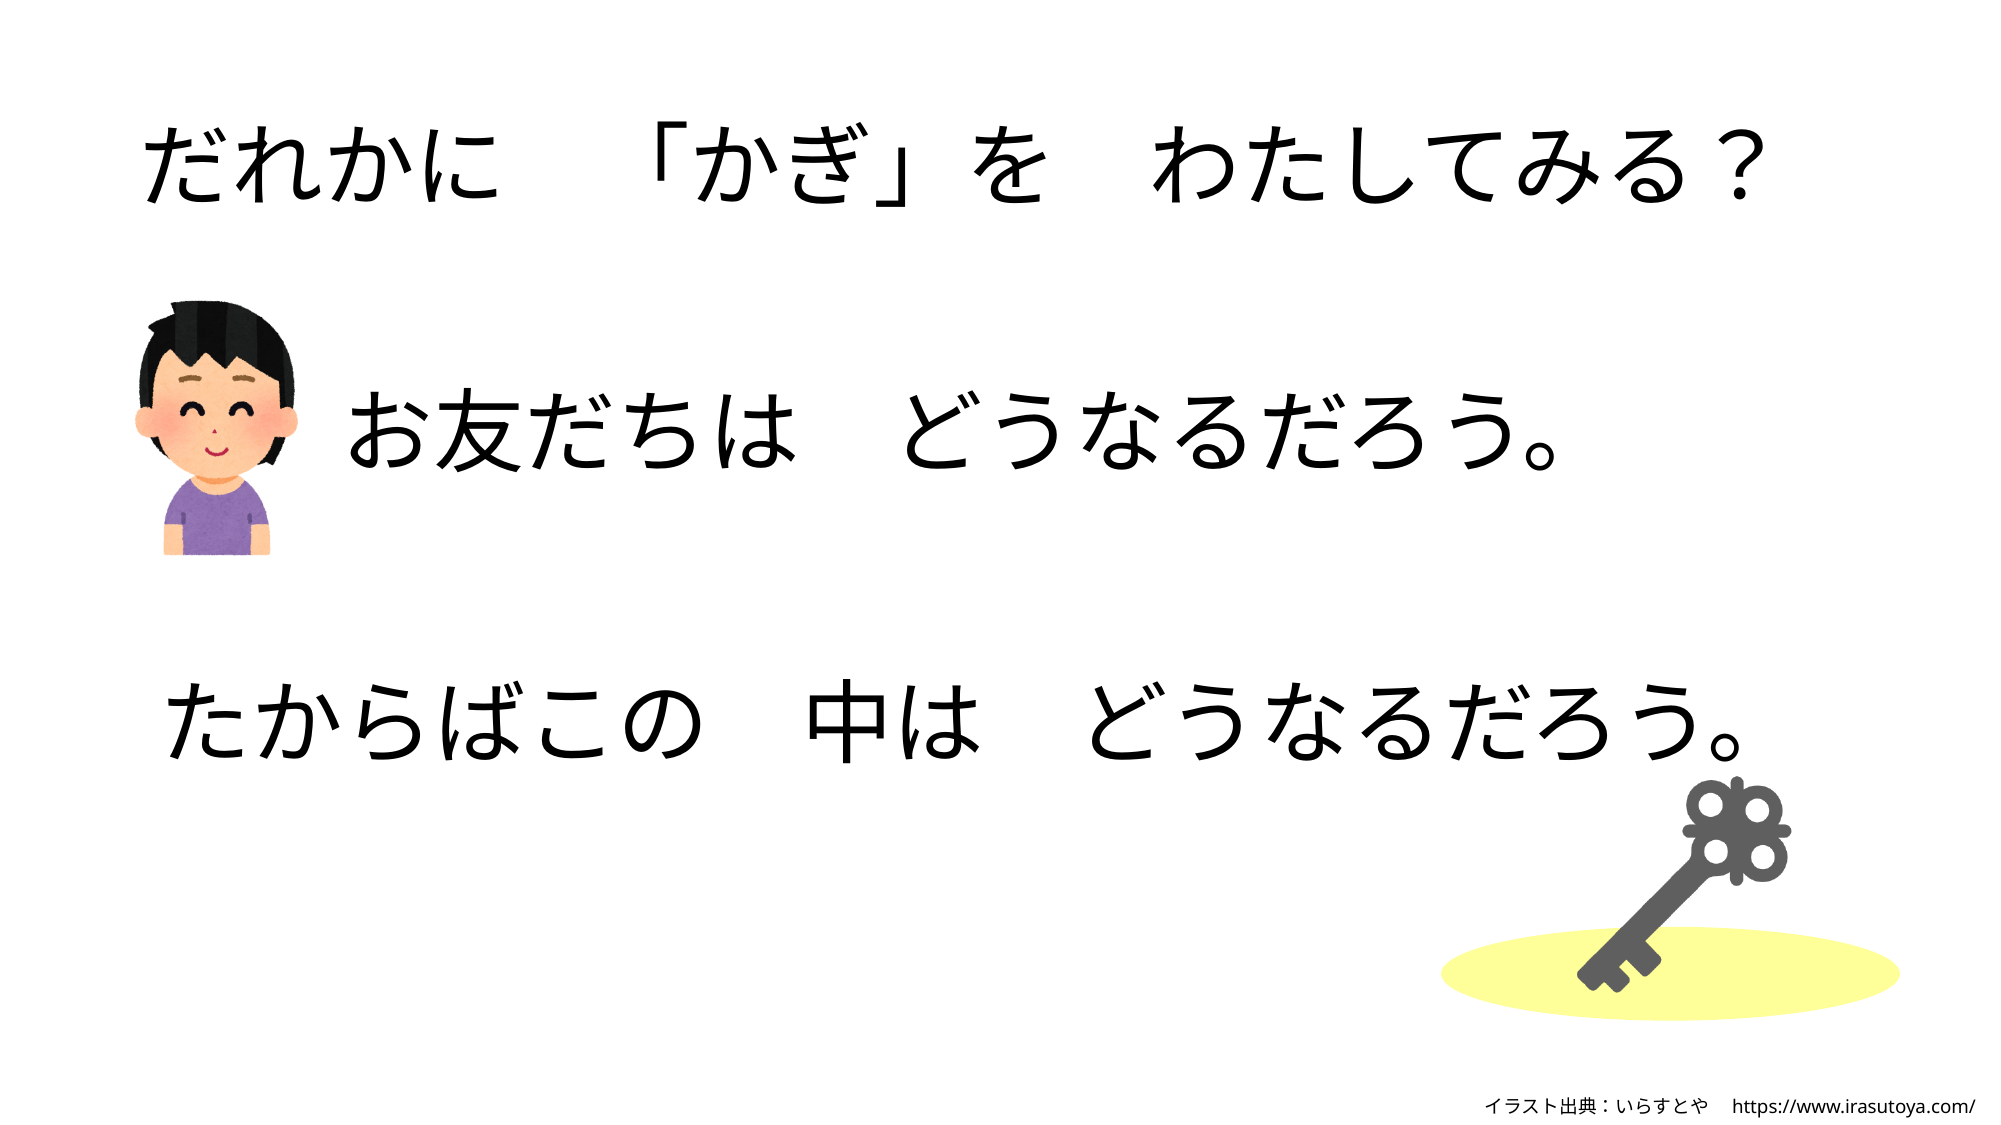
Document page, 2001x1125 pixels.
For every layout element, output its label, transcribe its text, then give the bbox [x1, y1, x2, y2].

text_box [1439, 931, 1902, 1023]
text_box イラスト出典：いらすとや https://www.irasutoya.com/ [1469, 1087, 2000, 1125]
text_box だれかに 「かぎ」を わたしてみる？ [124, 100, 1940, 226]
picture [1558, 758, 1812, 1012]
text_box たからばこの 中は どうなるだろう。 [144, 657, 1900, 783]
picture [124, 268, 309, 563]
text_box お友だちは どうなるだろう。 [326, 366, 1831, 492]
